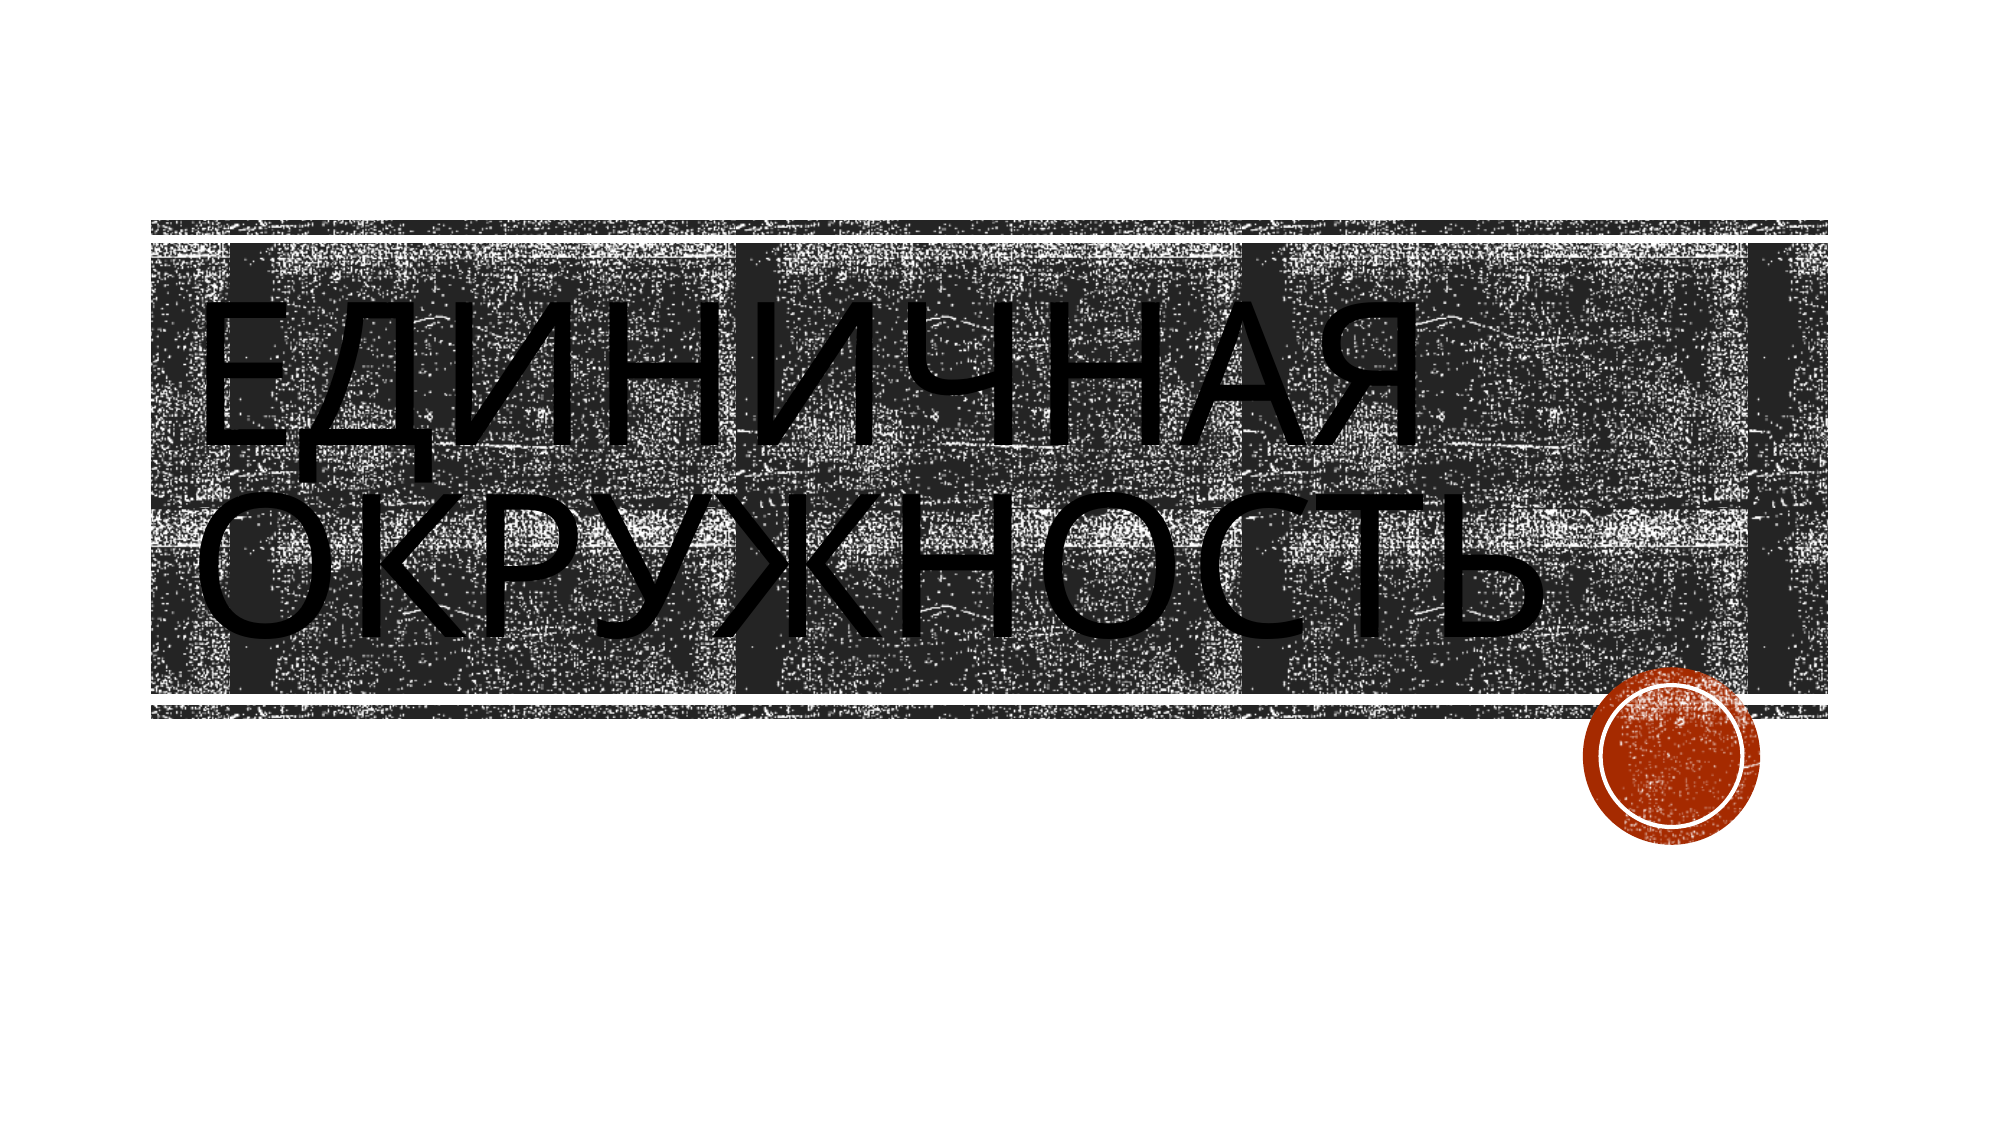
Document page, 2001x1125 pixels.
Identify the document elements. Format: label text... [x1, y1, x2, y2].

title Единичная окружность [172, 234, 1808, 733]
